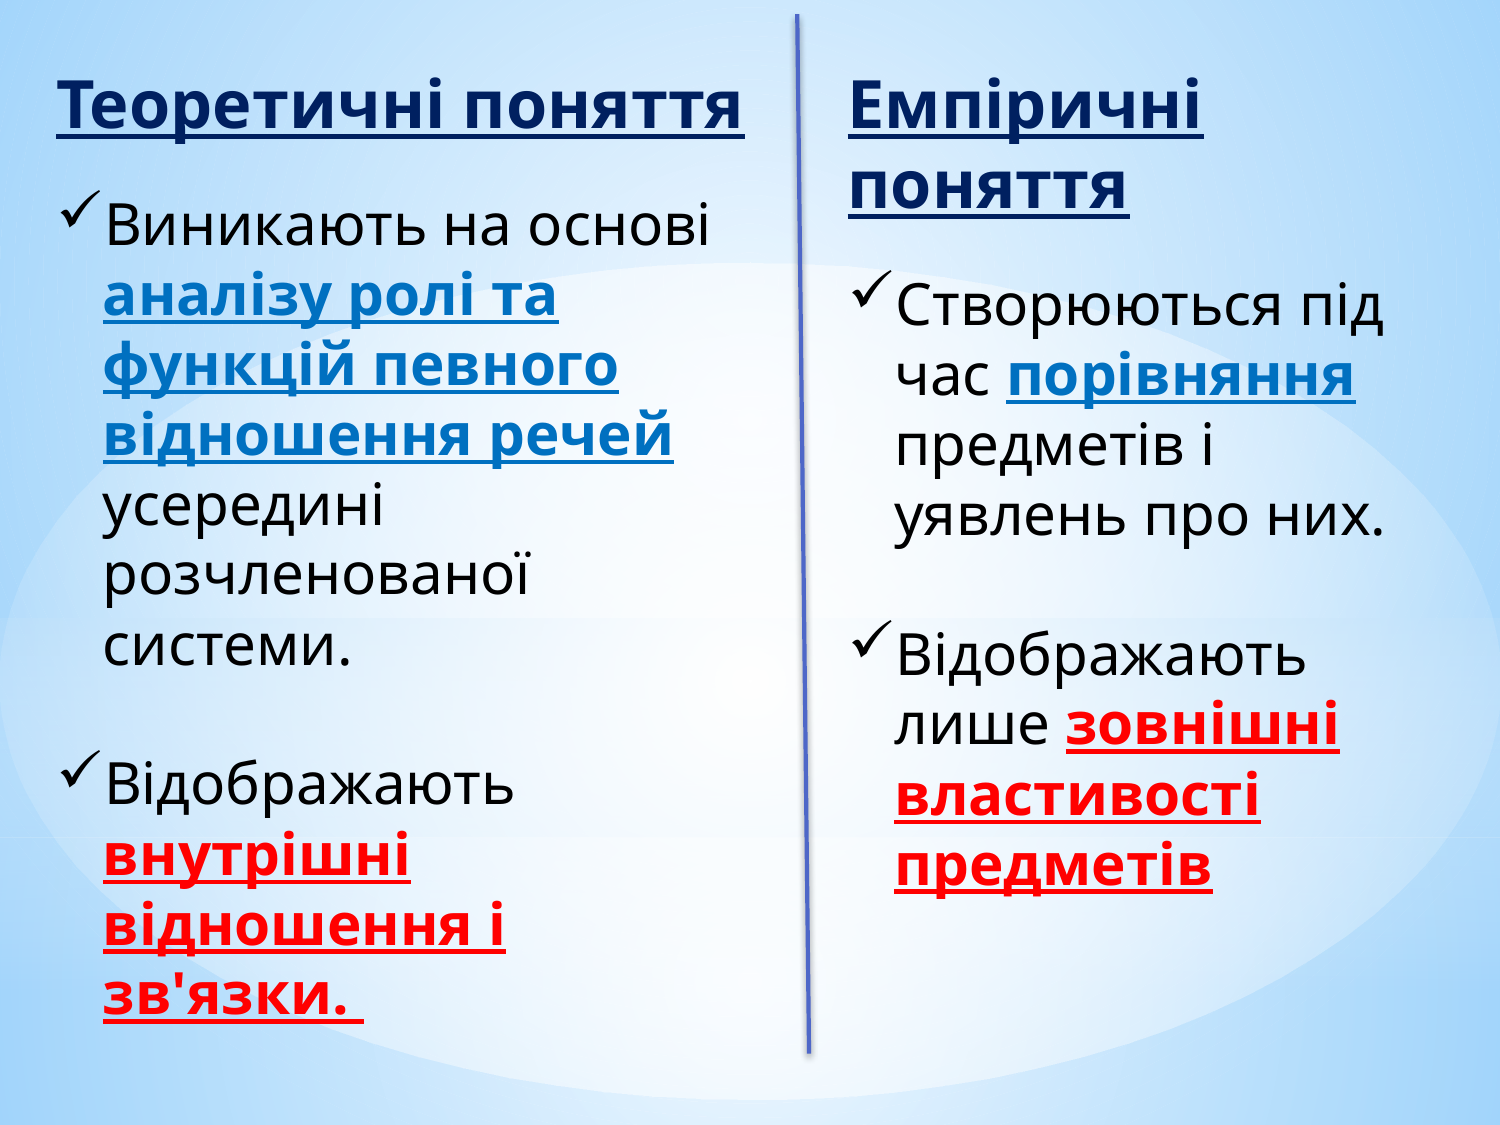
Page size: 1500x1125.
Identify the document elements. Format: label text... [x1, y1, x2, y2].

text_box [796, 13, 810, 1054]
text_box Теоретичні поняття Виникають на основі аналізу ролі та функцій певного відношення речей усередині розчленованої системи. Відображають внутрішні відношення і зв'язки. [41, 54, 774, 1034]
text_box Емпіричні поняття Створюються під час порівняння предметів і уявлень про них. Відображають лише зовнішні властивості предметів [832, 54, 1471, 905]
